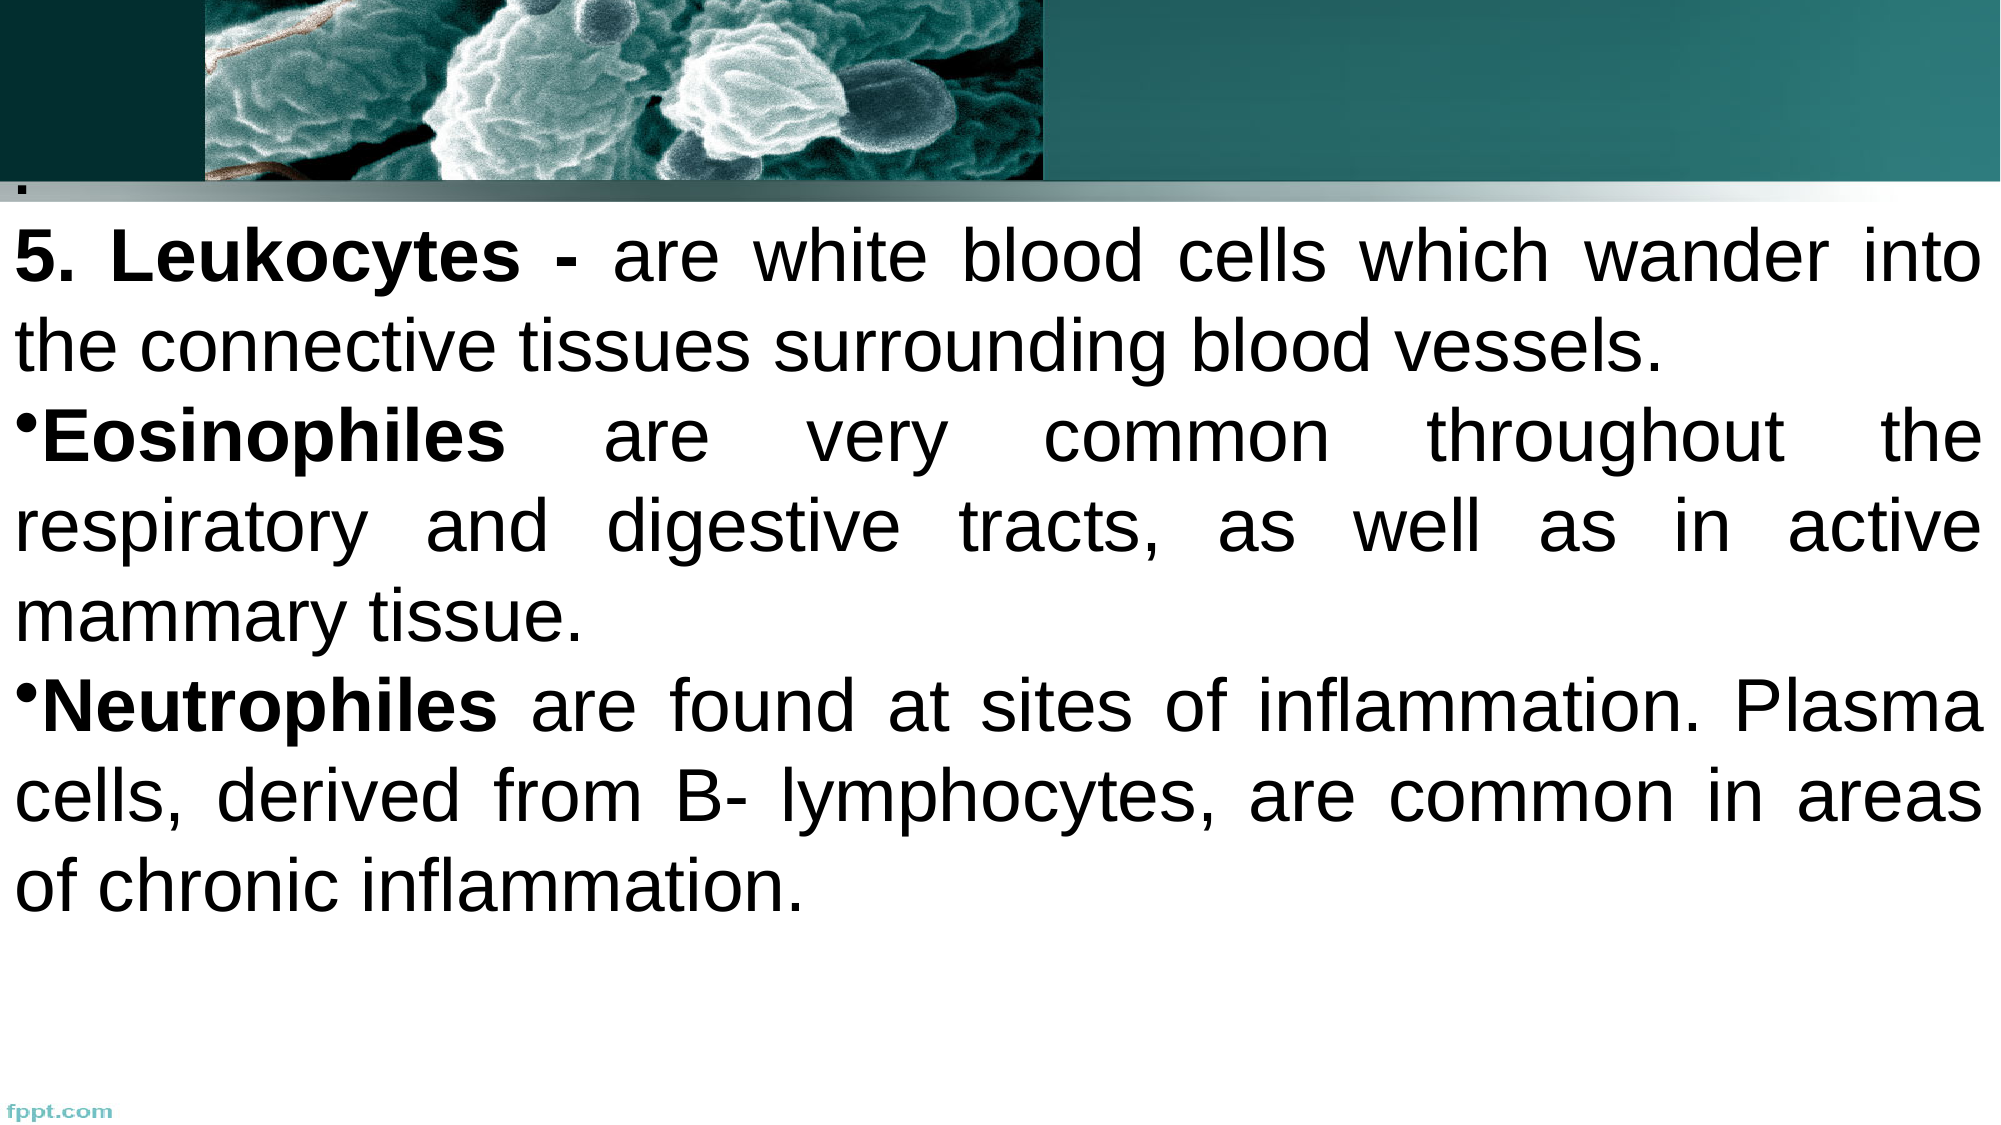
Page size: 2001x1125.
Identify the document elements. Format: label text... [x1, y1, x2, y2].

text_box . 5. Leukocytes - are white blood cells which wander into the connective tissues surrounding blood vessels. Eosinophiles are very common throughout the respiratory and digestive tracts, as well as in active mammary tissue. Neutrophiles are found at sites of inflammation. Plasma cells, derived from B- lymphocytes, are common in areas of chronic inflammation. [0, 128, 2000, 1125]
picture [0, 0, 2001, 1125]
